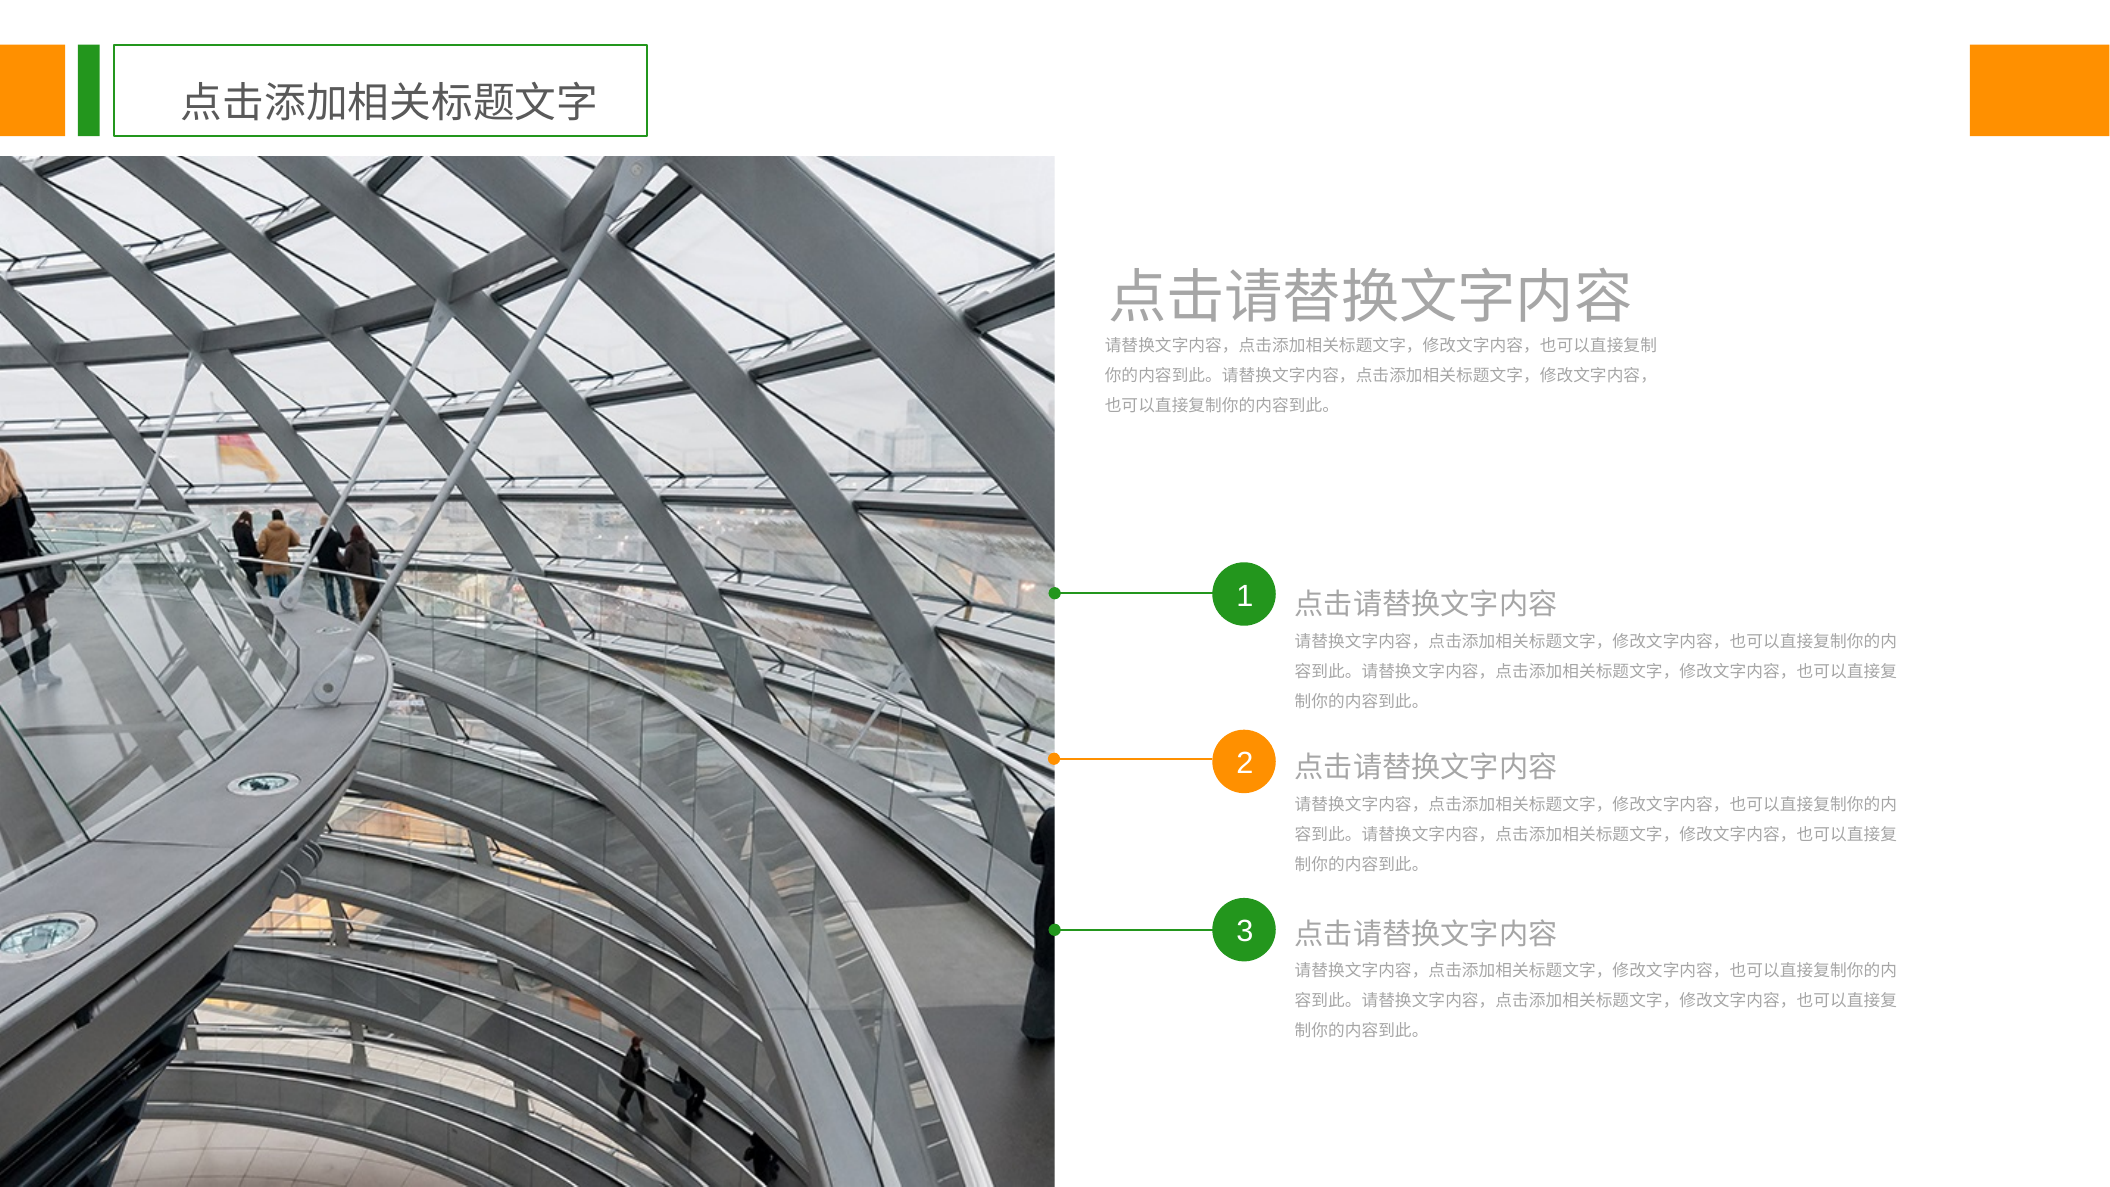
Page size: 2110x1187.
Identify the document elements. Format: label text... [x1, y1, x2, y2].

text_box 3 [1211, 896, 1277, 963]
text_box 点击添加相关标题文字 [135, 44, 625, 137]
text_box 点击请替换文字内容 请替换文字内容，点击添加相关标题文字，修改文字内容，也可以直接复制你的内容到此。请替换文字内容，点击添加相关标题文字，修改文字内容，也可以直接复制你的内容到此。 [1279, 890, 1929, 1048]
text_box 点击添加相关标题文字 [144, 54, 635, 147]
text_box 点击请替换文字内容 请替换文字内容，点击添加相关标题文字，修改文字内容，也可以直接复制你的内容到此。请替换文字内容，点击添加相关标题文字，修改文字内容，也可以直接复制你的内容到此。 [1279, 560, 1929, 718]
text_box [0, 155, 1056, 1187]
text_box 请替换文字内容，点击添加相关标题文字，修改文字内容，也可以直接复制你的内容到此。请替换文字内容，点击添加相关标题文字，修改文字内容，也可以直接复制你的内容到此。 [1090, 317, 1682, 423]
text_box 2 [1211, 728, 1277, 795]
text_box 点击请替换文字内容 [1093, 216, 1648, 317]
text_box 1 [1211, 561, 1277, 627]
text_box 点击请替换文字内容 请替换文字内容，点击添加相关标题文字，修改文字内容，也可以直接复制你的内容到此。请替换文字内容，点击添加相关标题文字，修改文字内容，也可以直接复制你的内容到此。 [1279, 723, 1929, 881]
